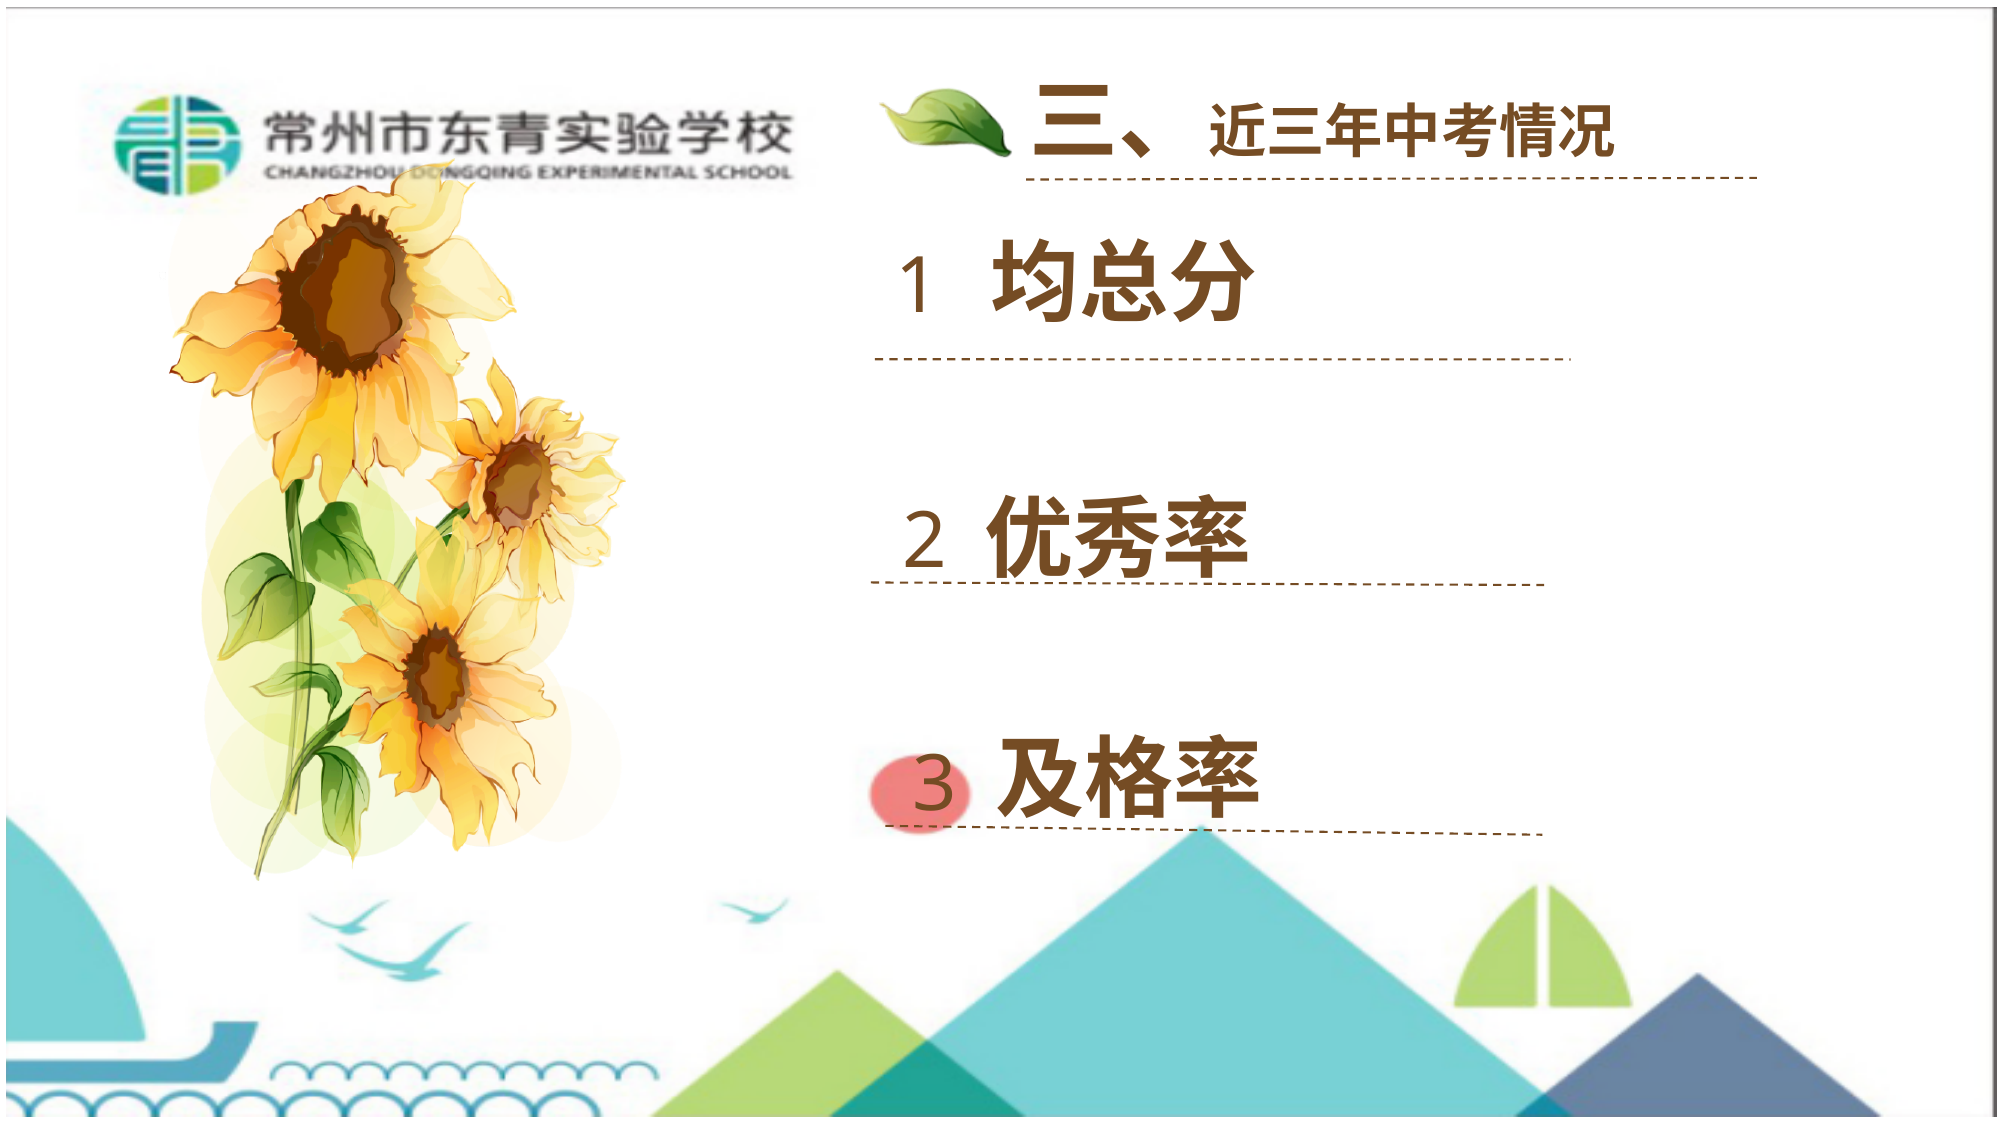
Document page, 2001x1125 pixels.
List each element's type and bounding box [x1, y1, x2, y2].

text_box [885, 825, 1543, 835]
picture [6, 7, 1997, 1117]
